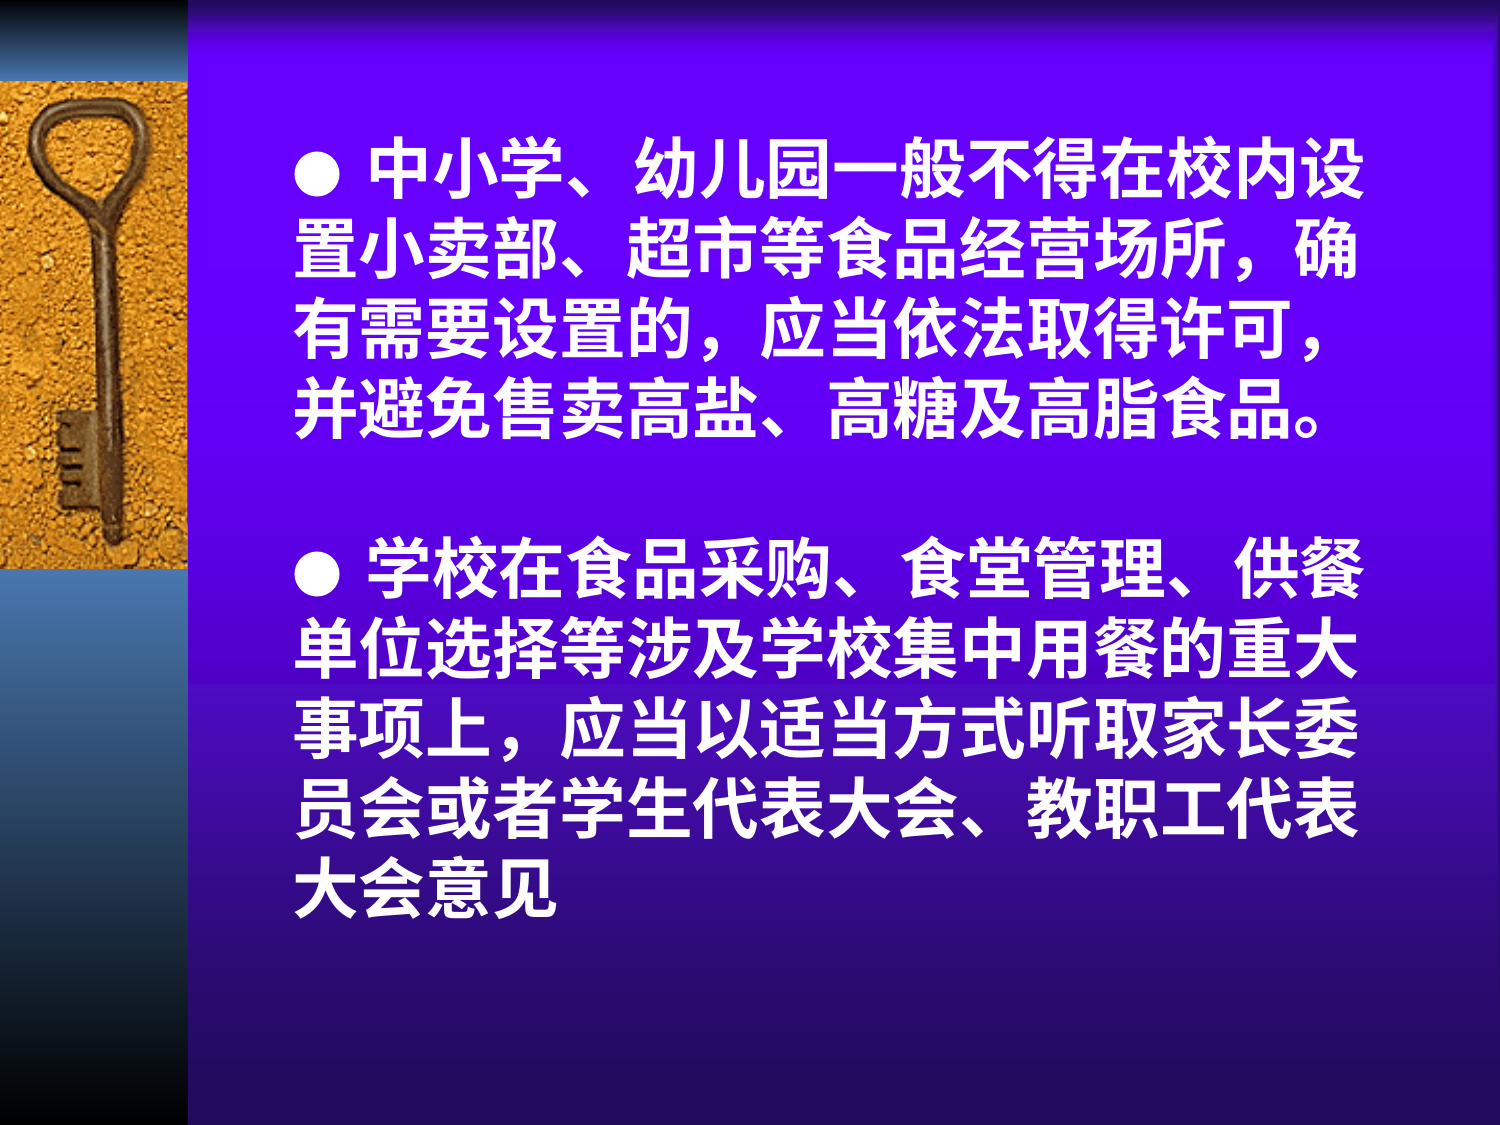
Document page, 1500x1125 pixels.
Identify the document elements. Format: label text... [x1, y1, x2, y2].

text_box ● 中小学、幼儿园一般不得在校内设置小卖部、超市等食品经营场所，确有需要设置的，应当依法取得许可，并避免售卖高盐、高糖及高脂食品。 ● 学校在食品采购、食堂管理、供餐单位选择等涉及学校集中用餐的重大事项上，应当以适当方式听取家长委员会或者学生代表大会、教职工代表大会意见 [277, 0, 1436, 1015]
picture [0, 0, 1500, 1125]
